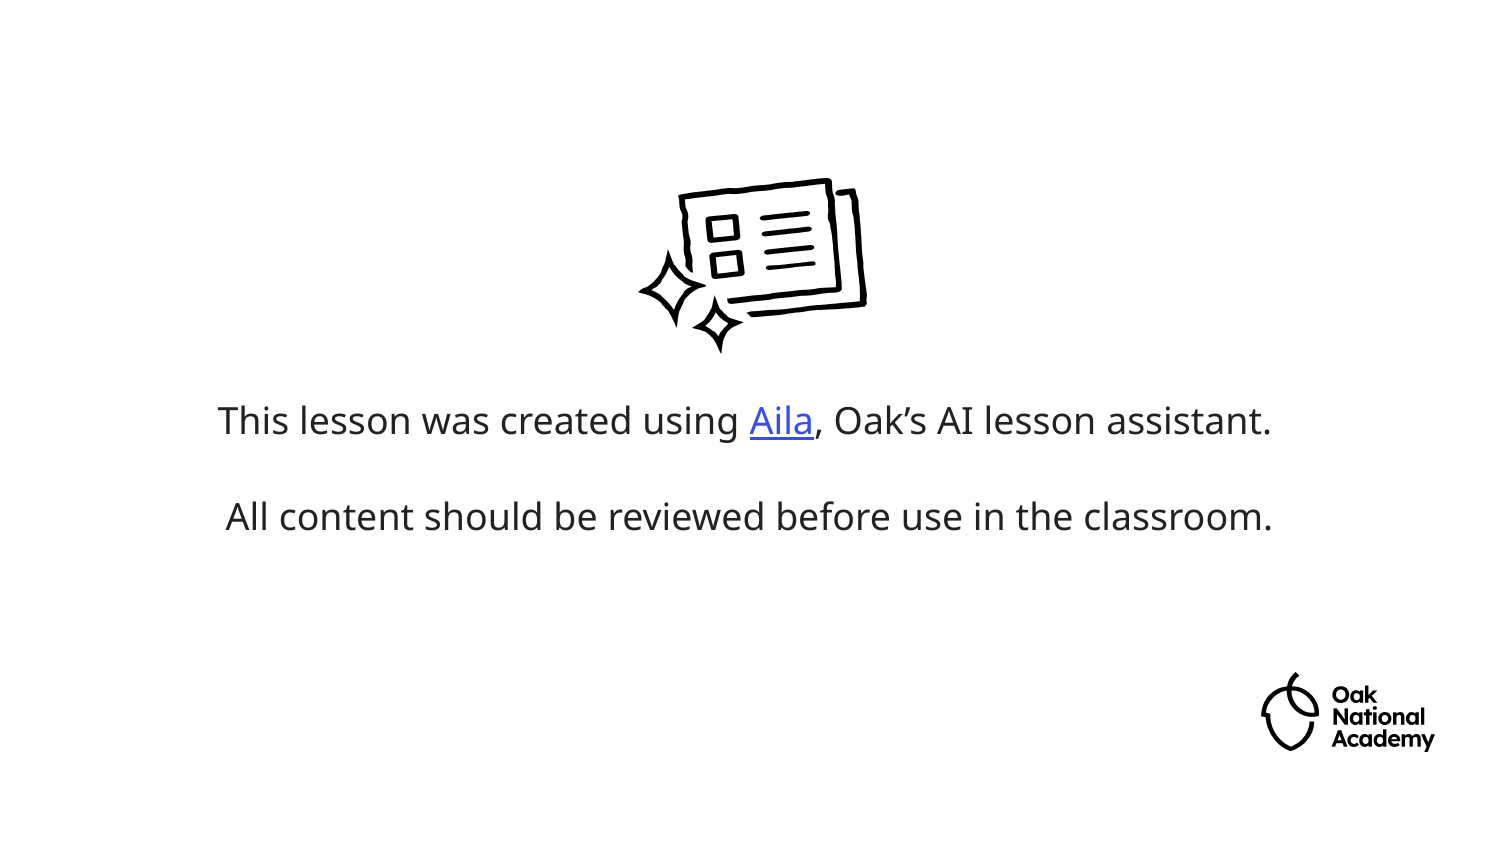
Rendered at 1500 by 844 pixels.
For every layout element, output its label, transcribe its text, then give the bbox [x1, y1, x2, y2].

list This lesson was created using Aila, Oak’s AI lesson assistant. All content should be reviewed before use in the classroom. [98, 396, 1402, 791]
picture [1402, 672, 1435, 752]
picture [618, 134, 881, 396]
